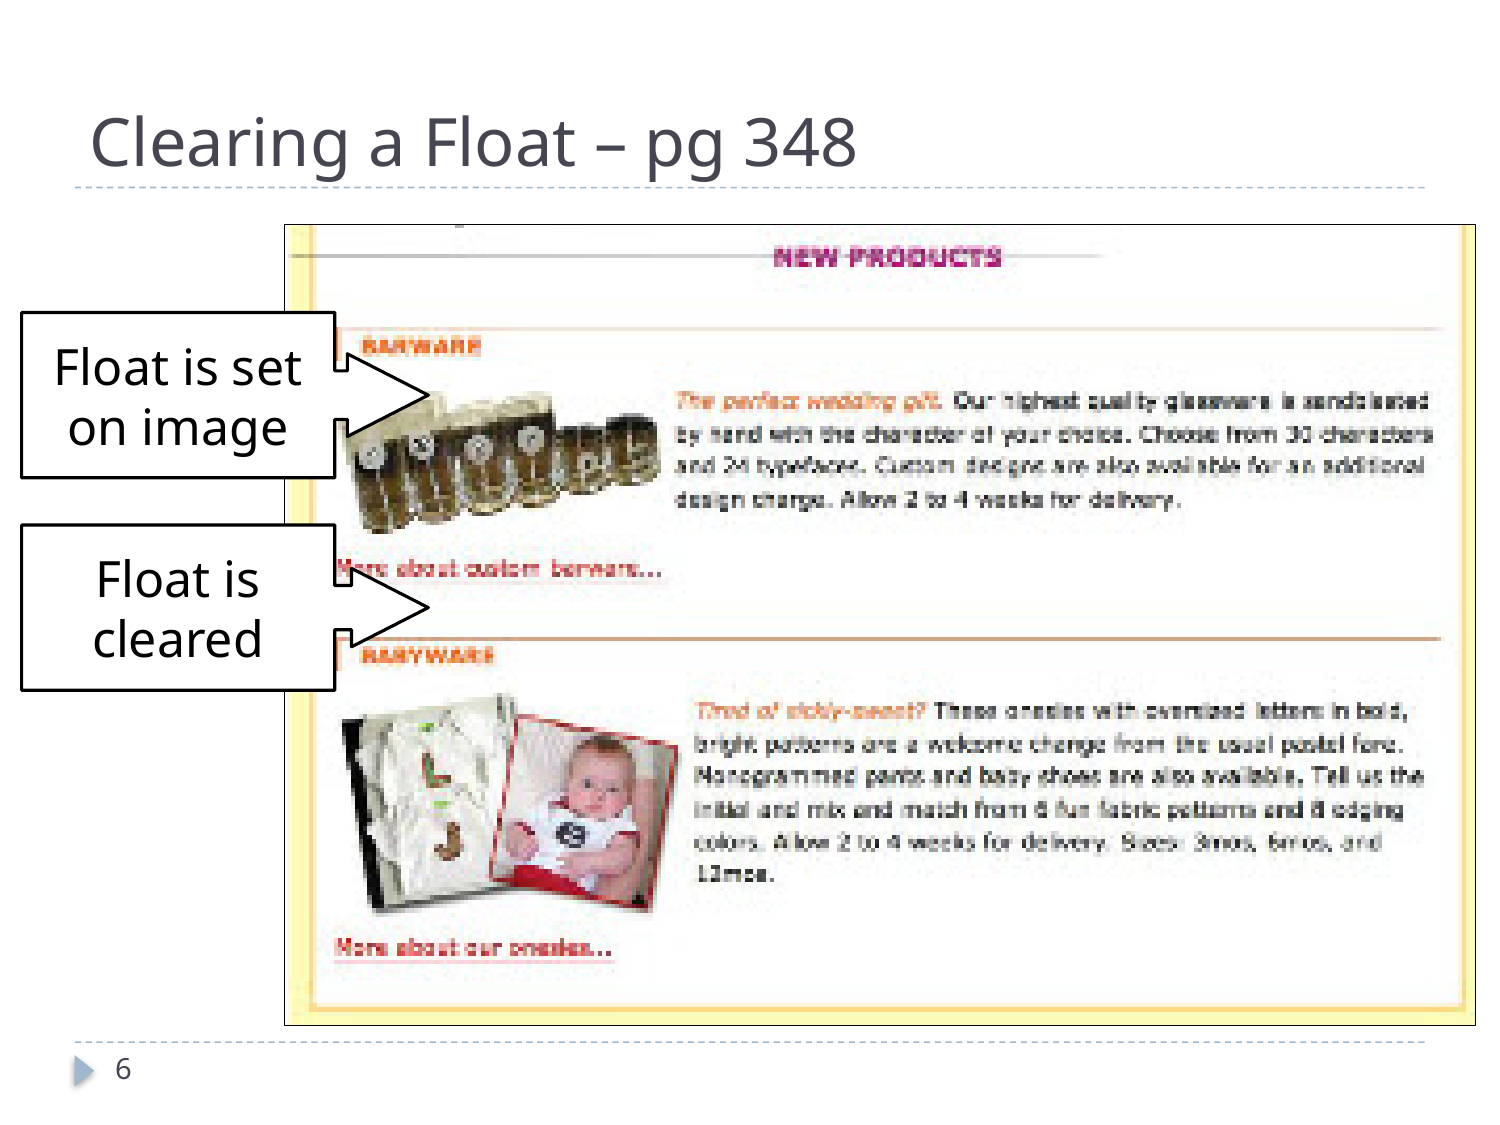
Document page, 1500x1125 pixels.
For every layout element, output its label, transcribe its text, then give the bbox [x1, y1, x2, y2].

text_box Float is cleared [20, 523, 278, 692]
slide_number 6 [100, 1042, 426, 1103]
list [284, 224, 1476, 1026]
title Clearing a Float – pg 348 [75, 24, 1425, 188]
text_box Float is set on image [20, 310, 278, 480]
